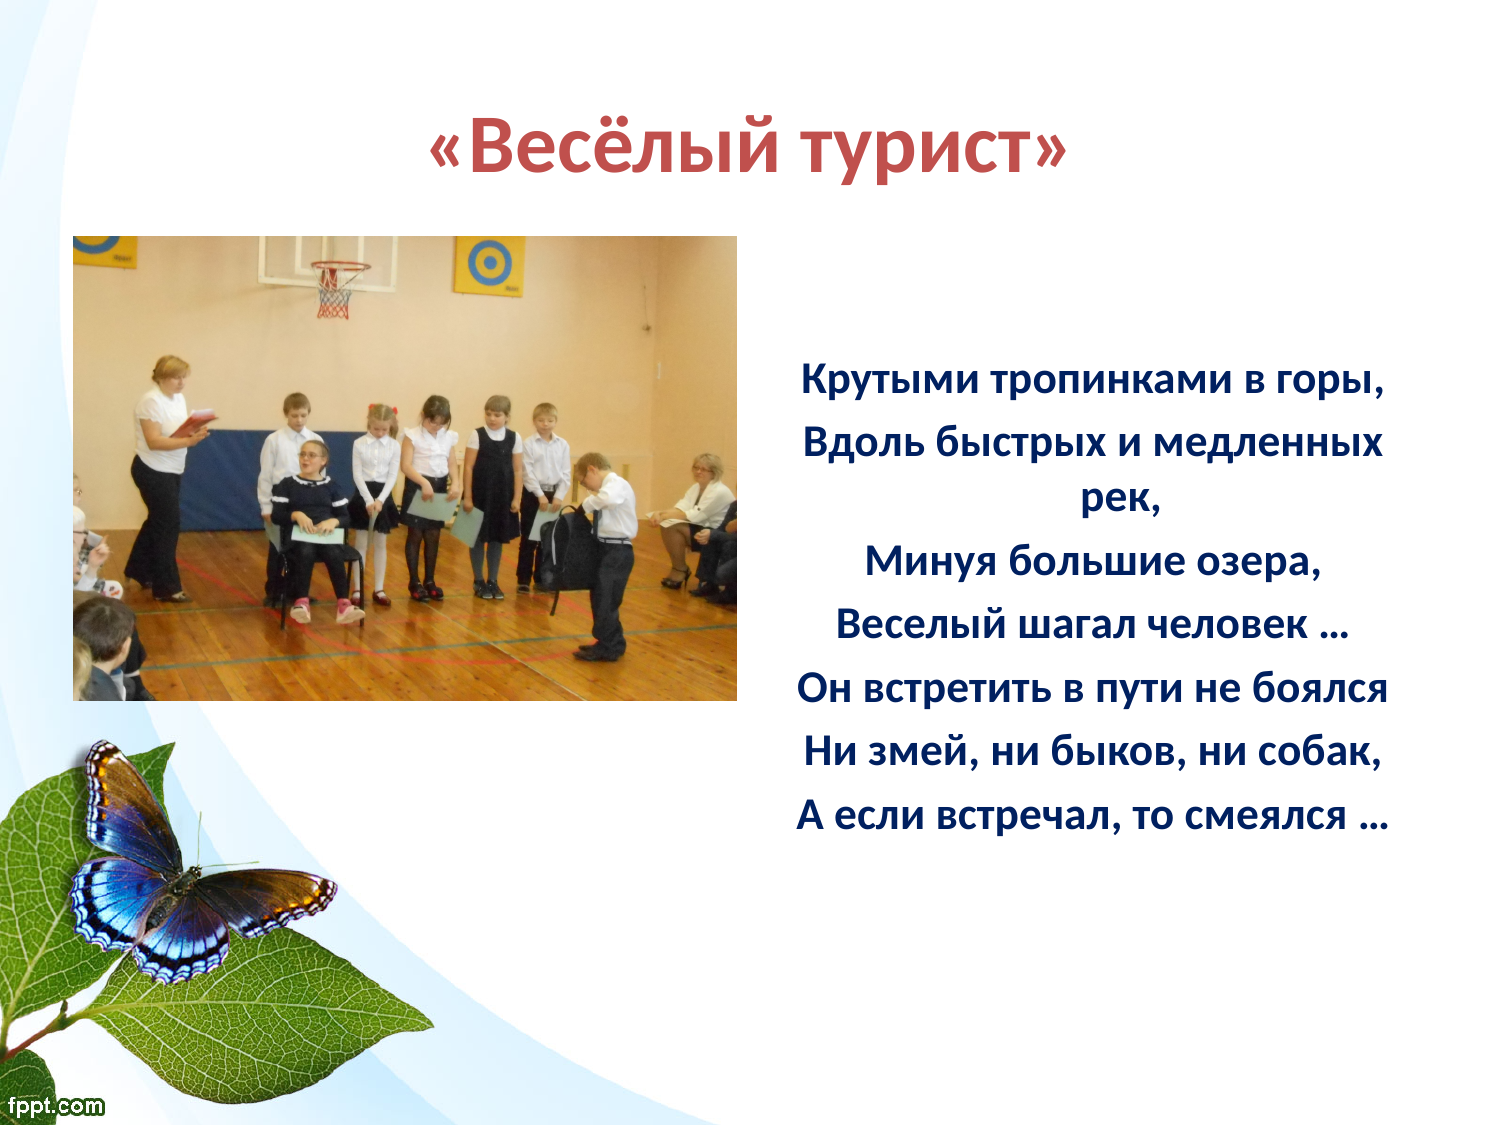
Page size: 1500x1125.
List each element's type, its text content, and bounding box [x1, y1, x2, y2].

title «Весёлый турист» [75, 45, 1425, 233]
list Крутыми тропинками в горы, Вдоль быстрых и медленных рек, Минуя большие озера, Веселый шагал человек … Он встретить в пути не боялся Ни змей, ни быков, ни собак, А если встречал, то смеялся … [761, 340, 1425, 964]
picture [0, 0, 1500, 1125]
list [73, 236, 737, 701]
